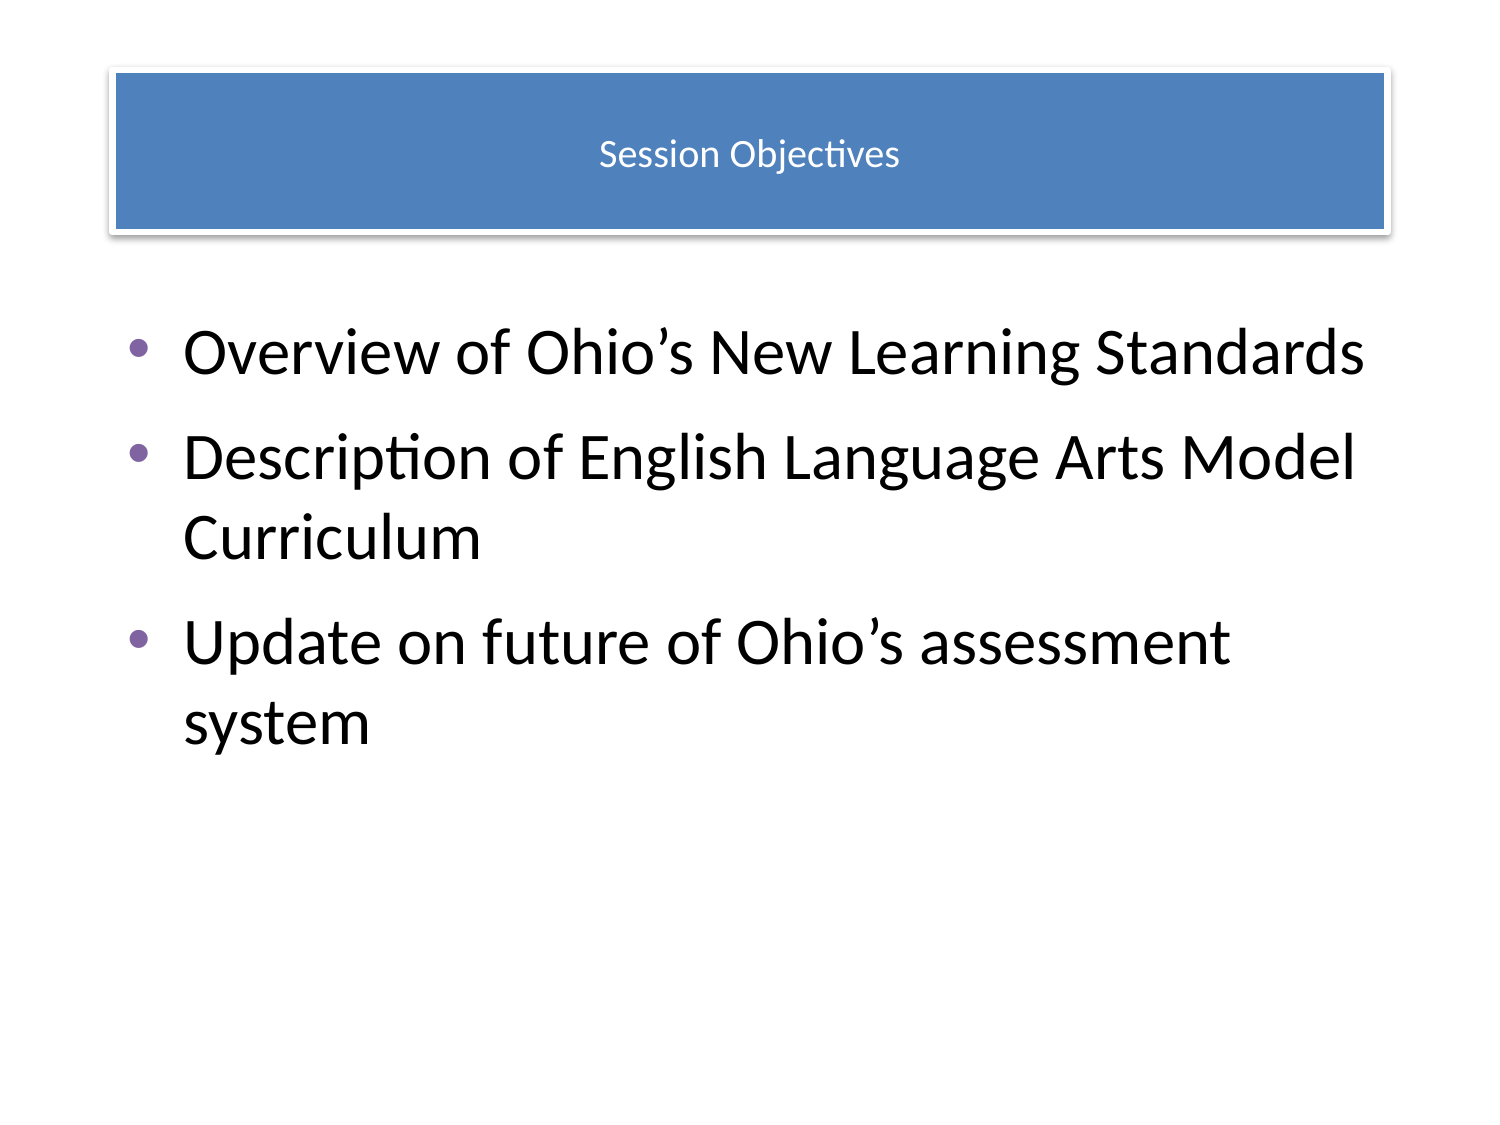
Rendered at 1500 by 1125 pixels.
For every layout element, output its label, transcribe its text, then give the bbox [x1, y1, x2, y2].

list Overview of Ohio’s New Learning Standards Description of English Language Arts Model Curriculum Update on future of Ohio’s assessment system [112, 299, 1388, 1025]
title Session Objectives [109, 67, 1391, 235]
